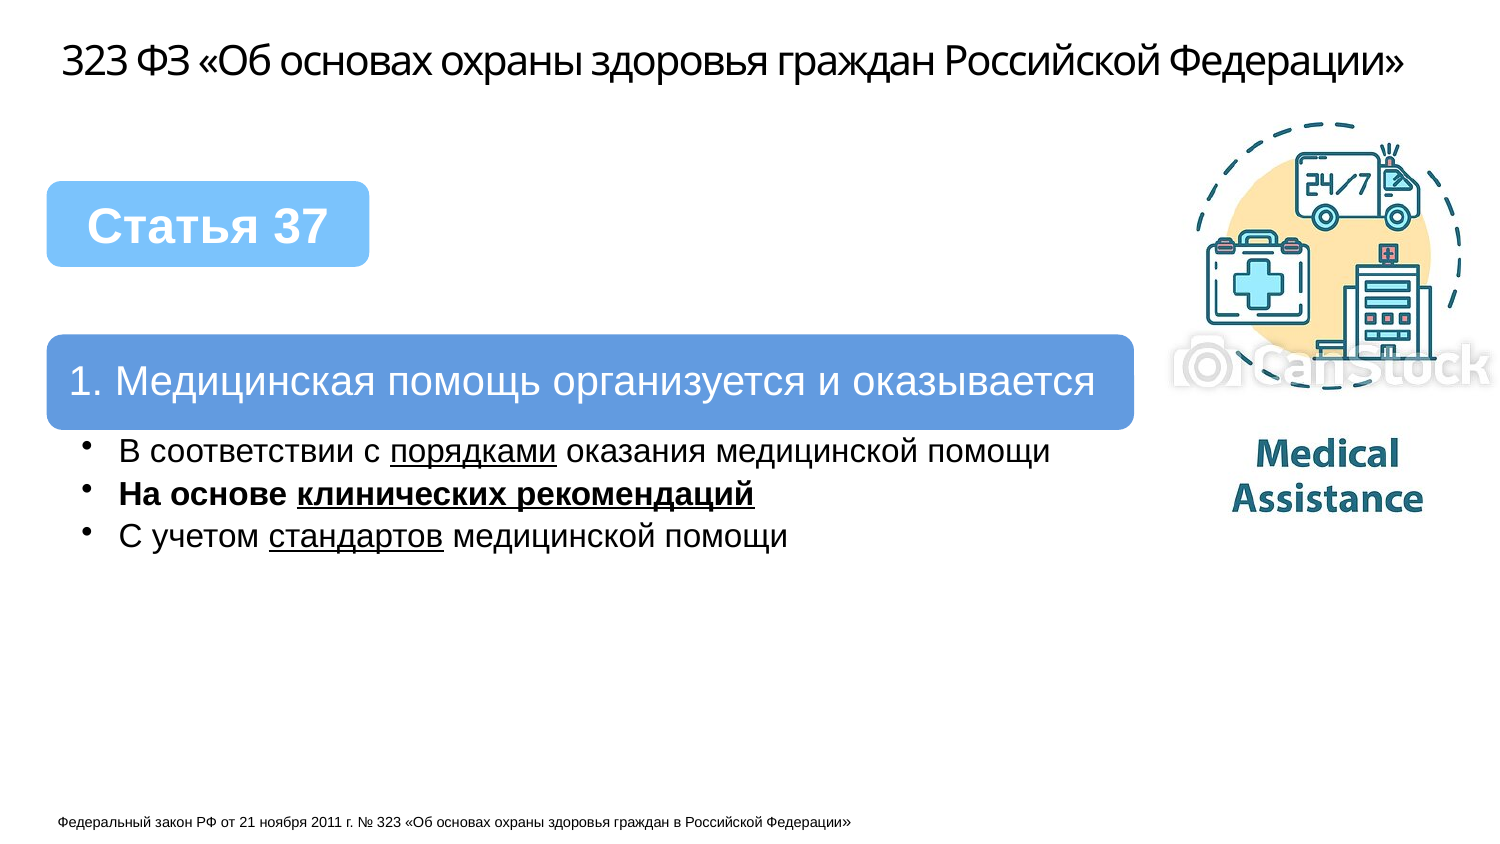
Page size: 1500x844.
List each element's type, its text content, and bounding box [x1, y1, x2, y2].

text_box 323 ФЗ «Об основах охраны здоровья граждан Российской Федерации» [46, 31, 1451, 146]
text_box Федеральный закон РФ от 21 ноября 2011 г. № 323 «Об основах охраны здоровья граждан в Российской Федерации» [57, 810, 852, 831]
picture [1163, 121, 1500, 529]
text_box Статья 37 [46, 181, 370, 267]
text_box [46, 318, 1135, 681]
